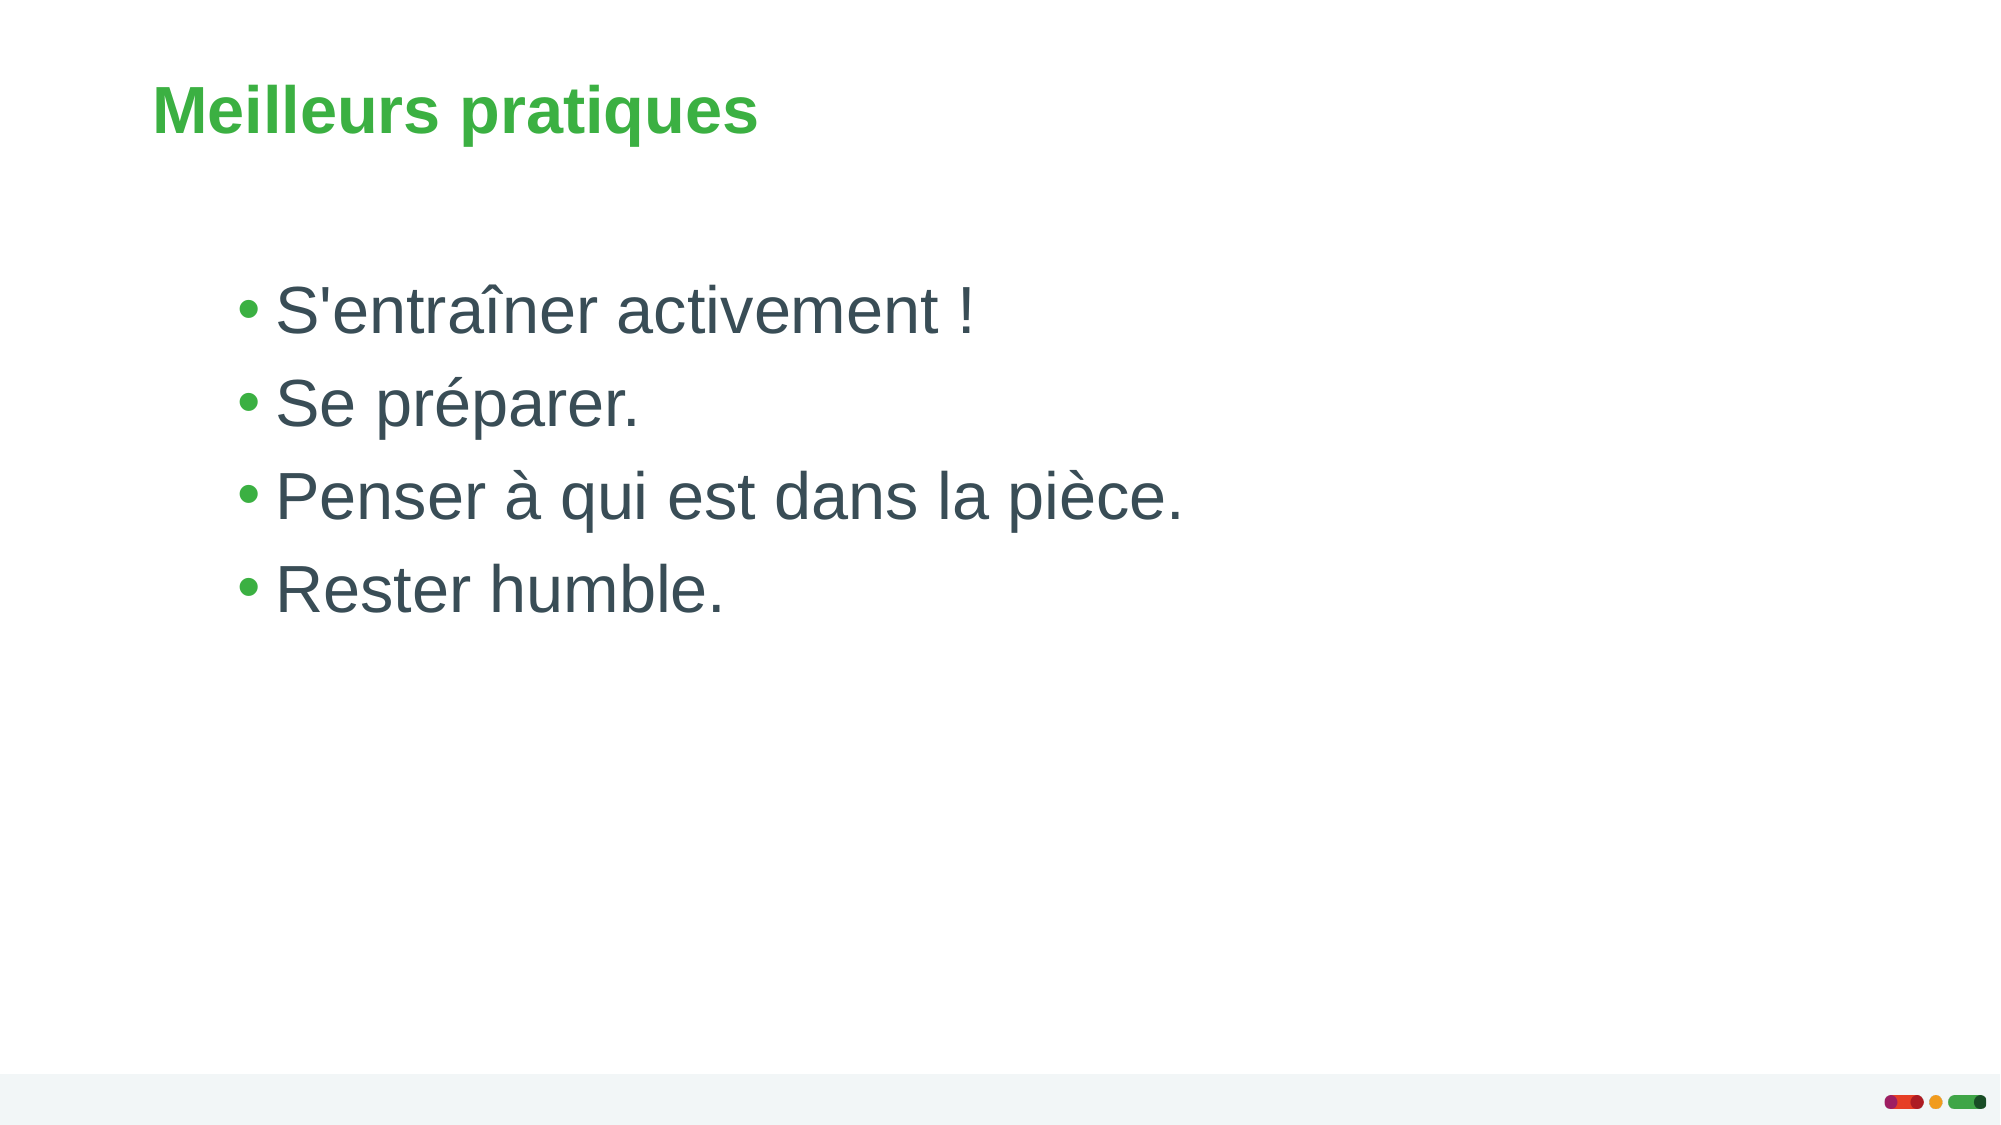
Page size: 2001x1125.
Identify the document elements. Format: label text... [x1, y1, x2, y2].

list S'entraîner activement ! Se préparer. Penser à qui est dans la pièce. Rester humble. [222, 268, 1948, 983]
title Meilleurs pratiques [137, 59, 1863, 239]
